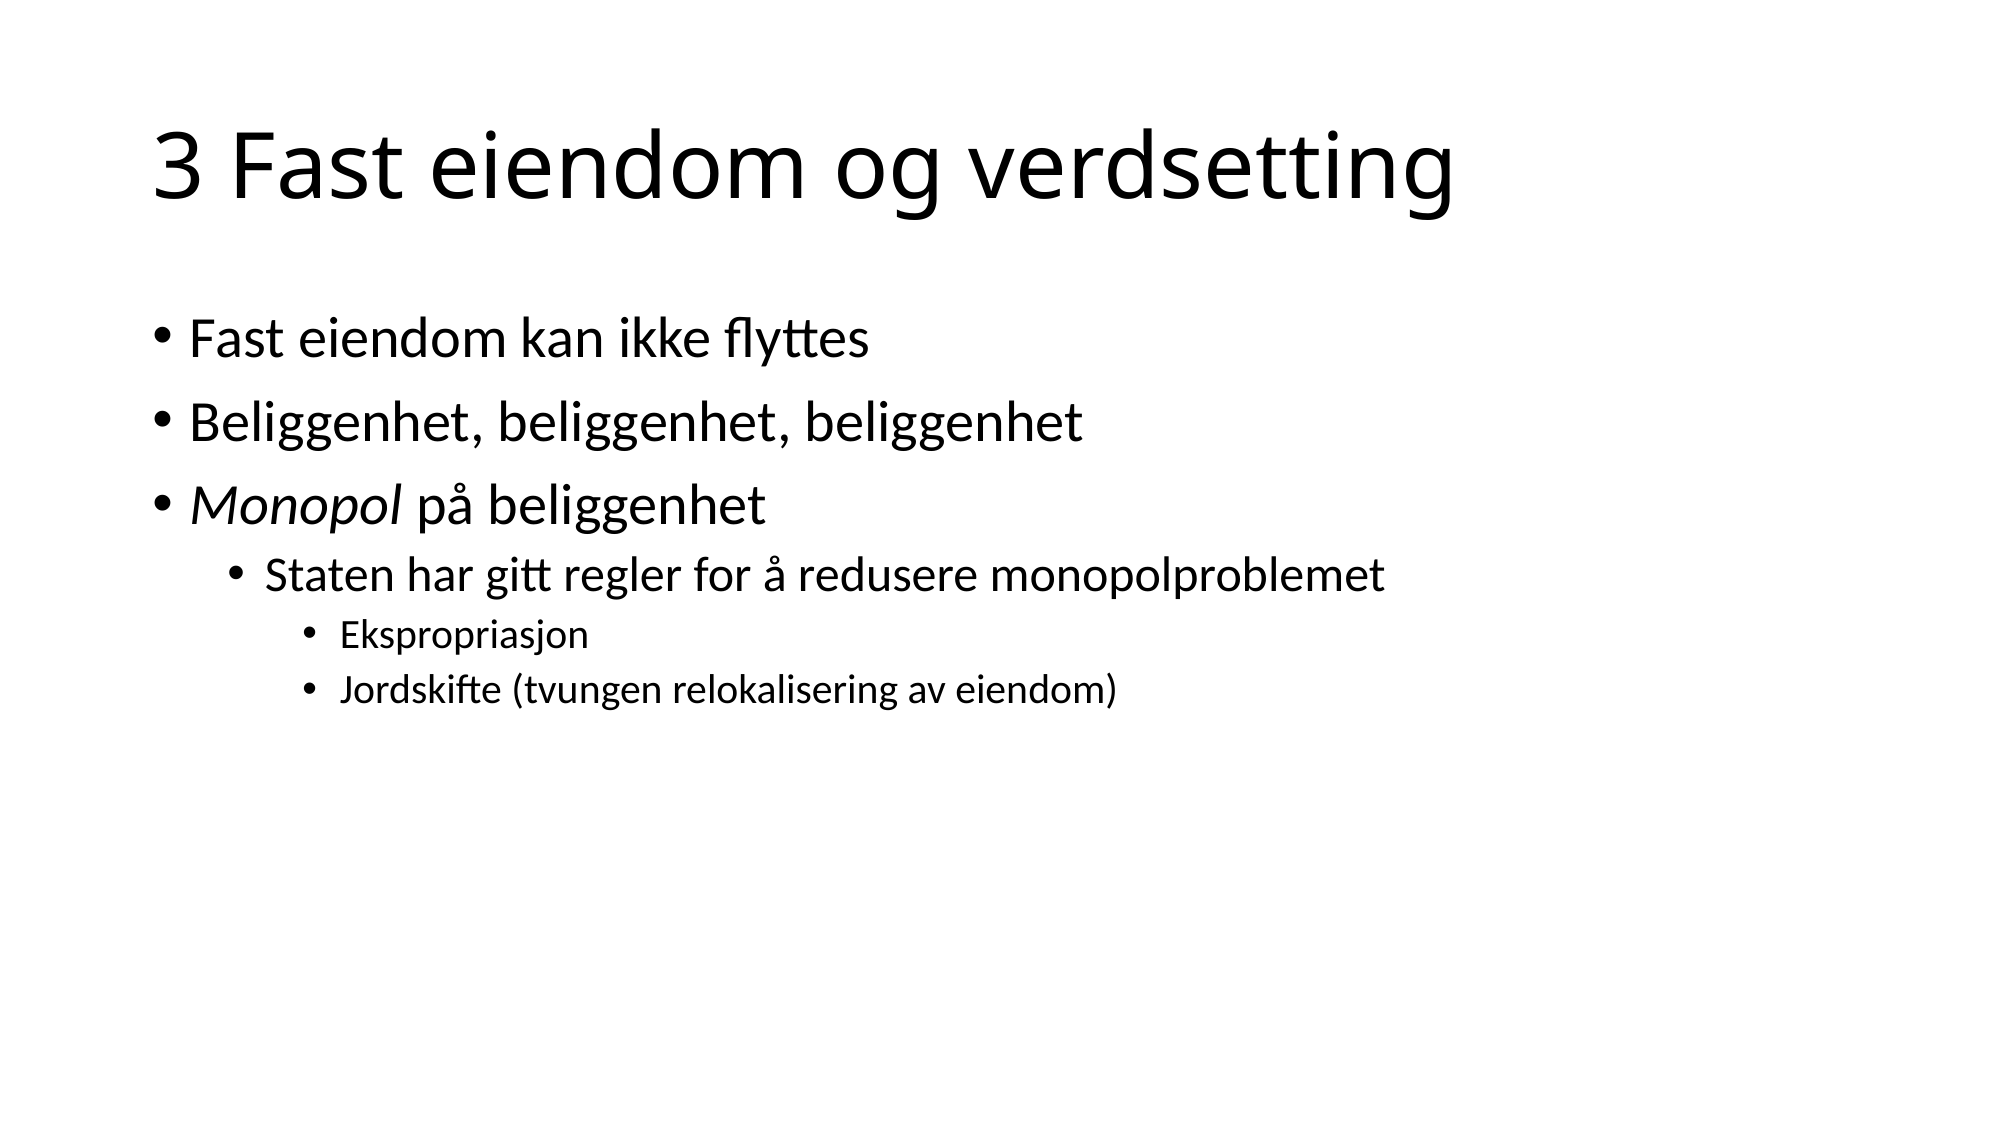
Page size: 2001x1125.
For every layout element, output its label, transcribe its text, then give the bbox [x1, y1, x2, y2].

title 3 Fast eiendom og verdsetting [137, 59, 1863, 278]
list Fast eiendom kan ikke flyttes Beliggenhet, beliggenhet, beliggenhet Monopol på beliggenhet Staten har gitt regler for å redusere monopolproblemet Ekspropriasjon Jordskifte (tvungen relokalisering av eiendom) [137, 299, 1863, 1014]
